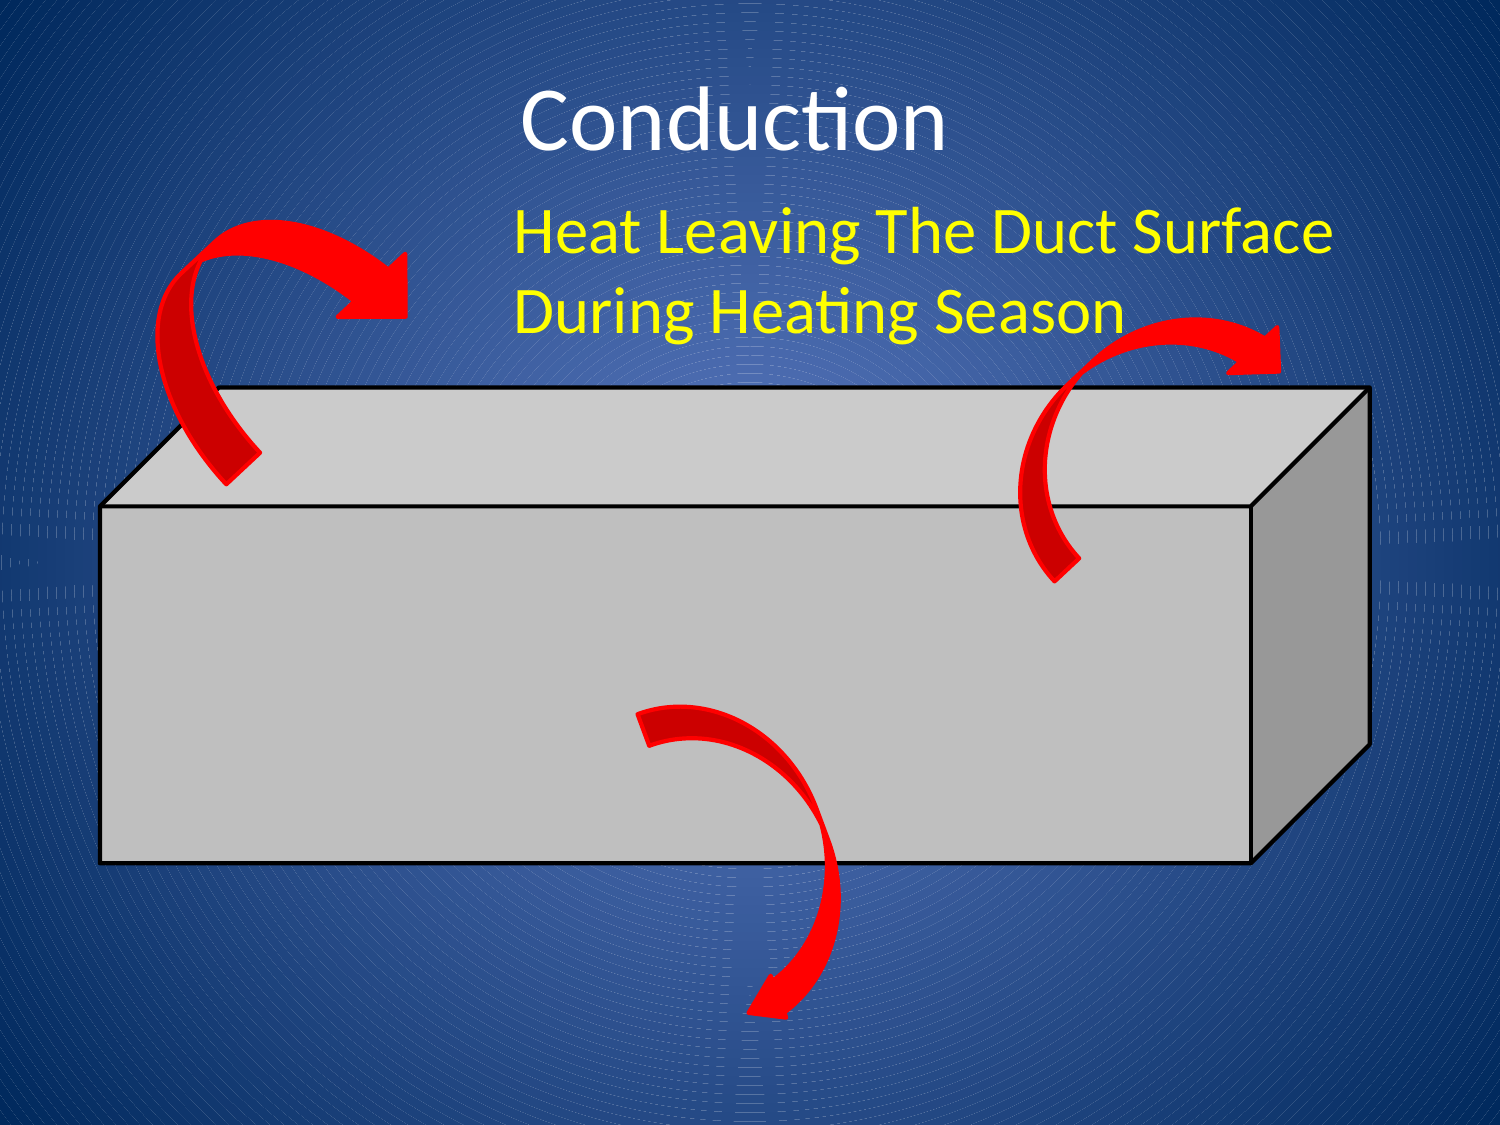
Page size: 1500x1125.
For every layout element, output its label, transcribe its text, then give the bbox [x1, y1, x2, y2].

text_box [1220, 354, 1282, 376]
text_box [635, 704, 841, 1020]
text_box [155, 219, 408, 487]
text_box Heat Leaving The Duct Surface During Heating Season [498, 179, 1365, 354]
text_box [97, 385, 1372, 866]
text_box [1018, 354, 1121, 584]
title Conduction [59, 20, 1410, 208]
